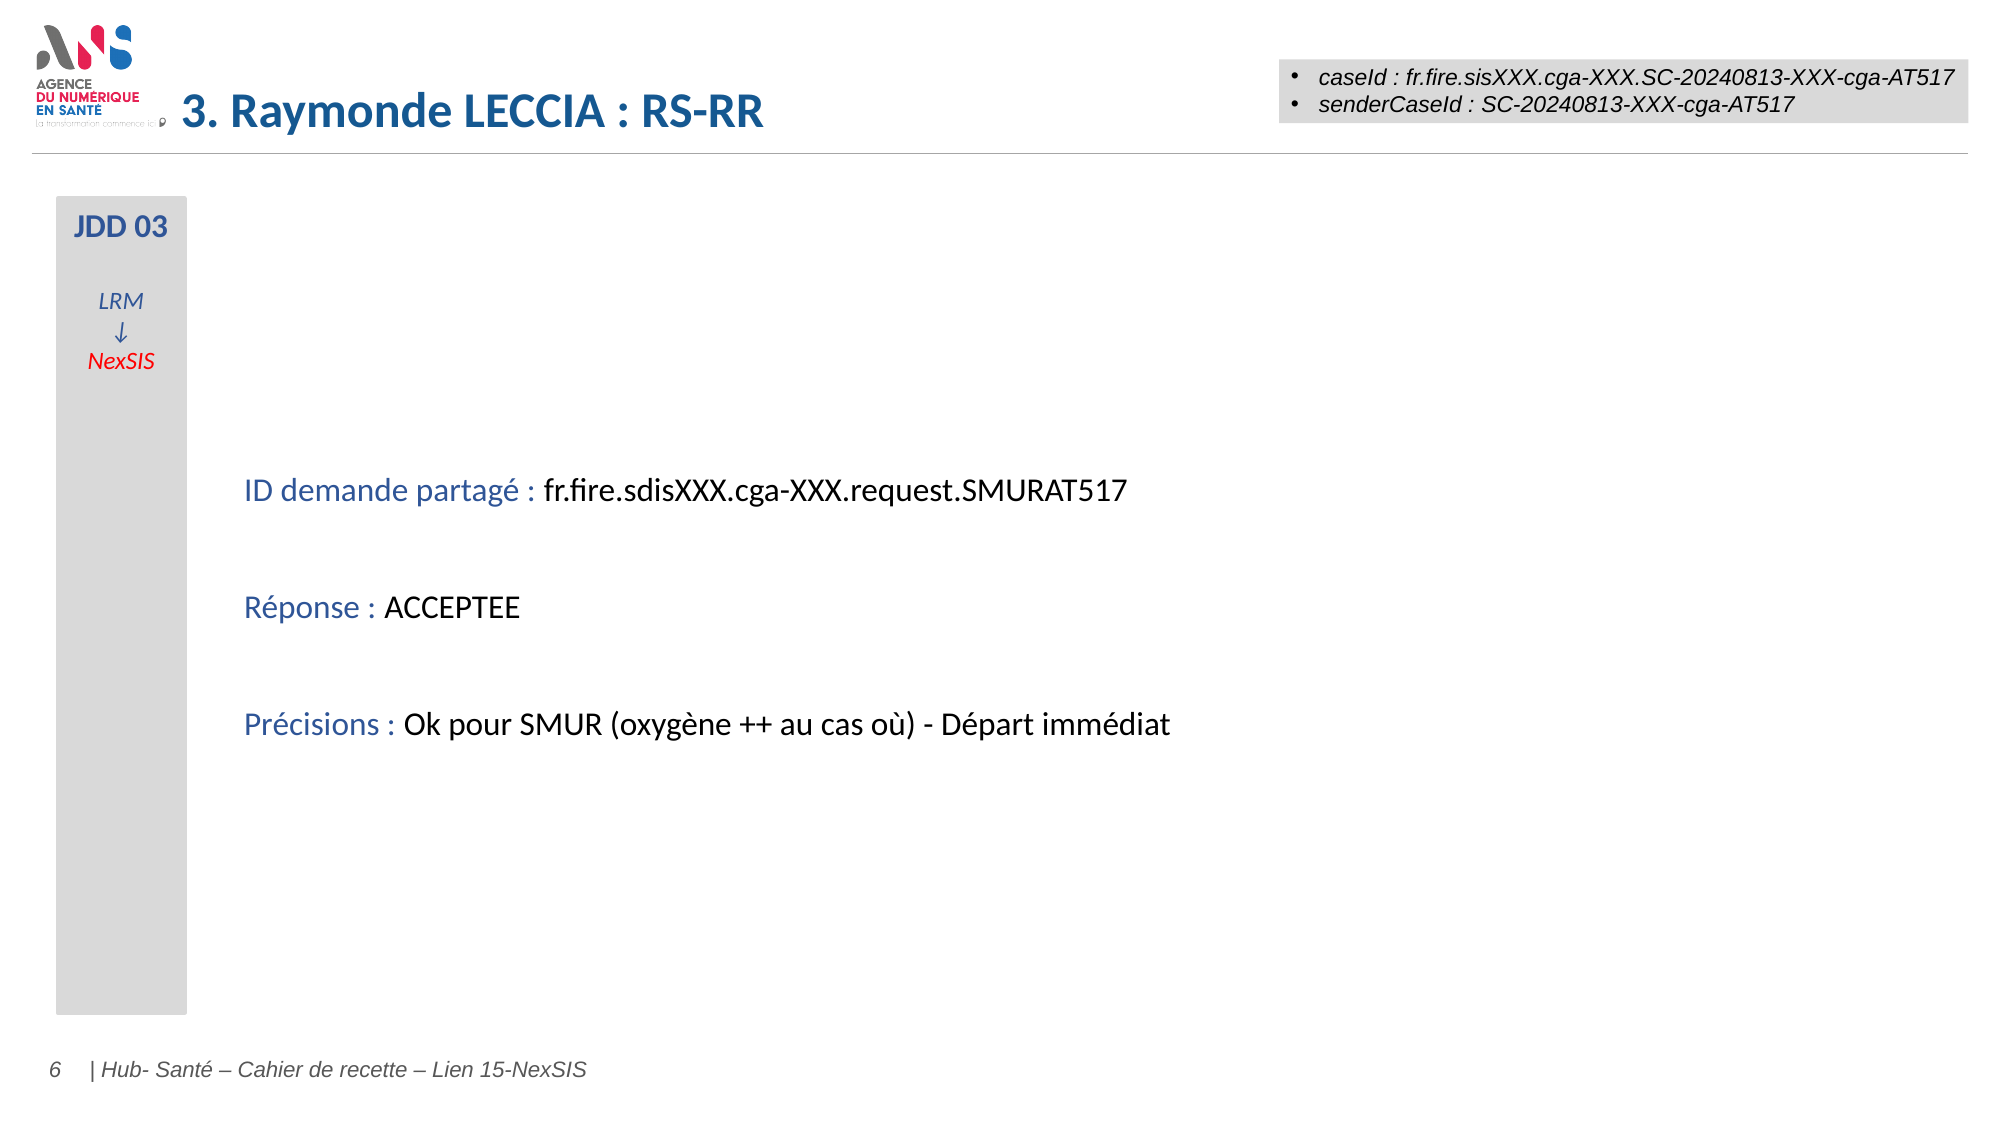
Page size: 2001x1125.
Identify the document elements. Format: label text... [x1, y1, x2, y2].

slide_number 6 [23, 1038, 87, 1099]
picture [36, 25, 166, 127]
title 3. Raymonde LECCIA : RS-RR [180, 19, 1945, 138]
text_box JDD 03 LRM ↓ NexSIS [56, 196, 187, 1015]
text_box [229, 460, 1391, 751]
footer | Hub- Santé – Cahier de recette – Lien 15-NexSIS [89, 1038, 1605, 1099]
text_box caseId : fr.fire.sisXXX.cga-XXX.SC-20240813-XXX-cga-AT517 senderCaseId : SC-20240813-XXX-cga-AT517 [1279, 59, 1969, 124]
